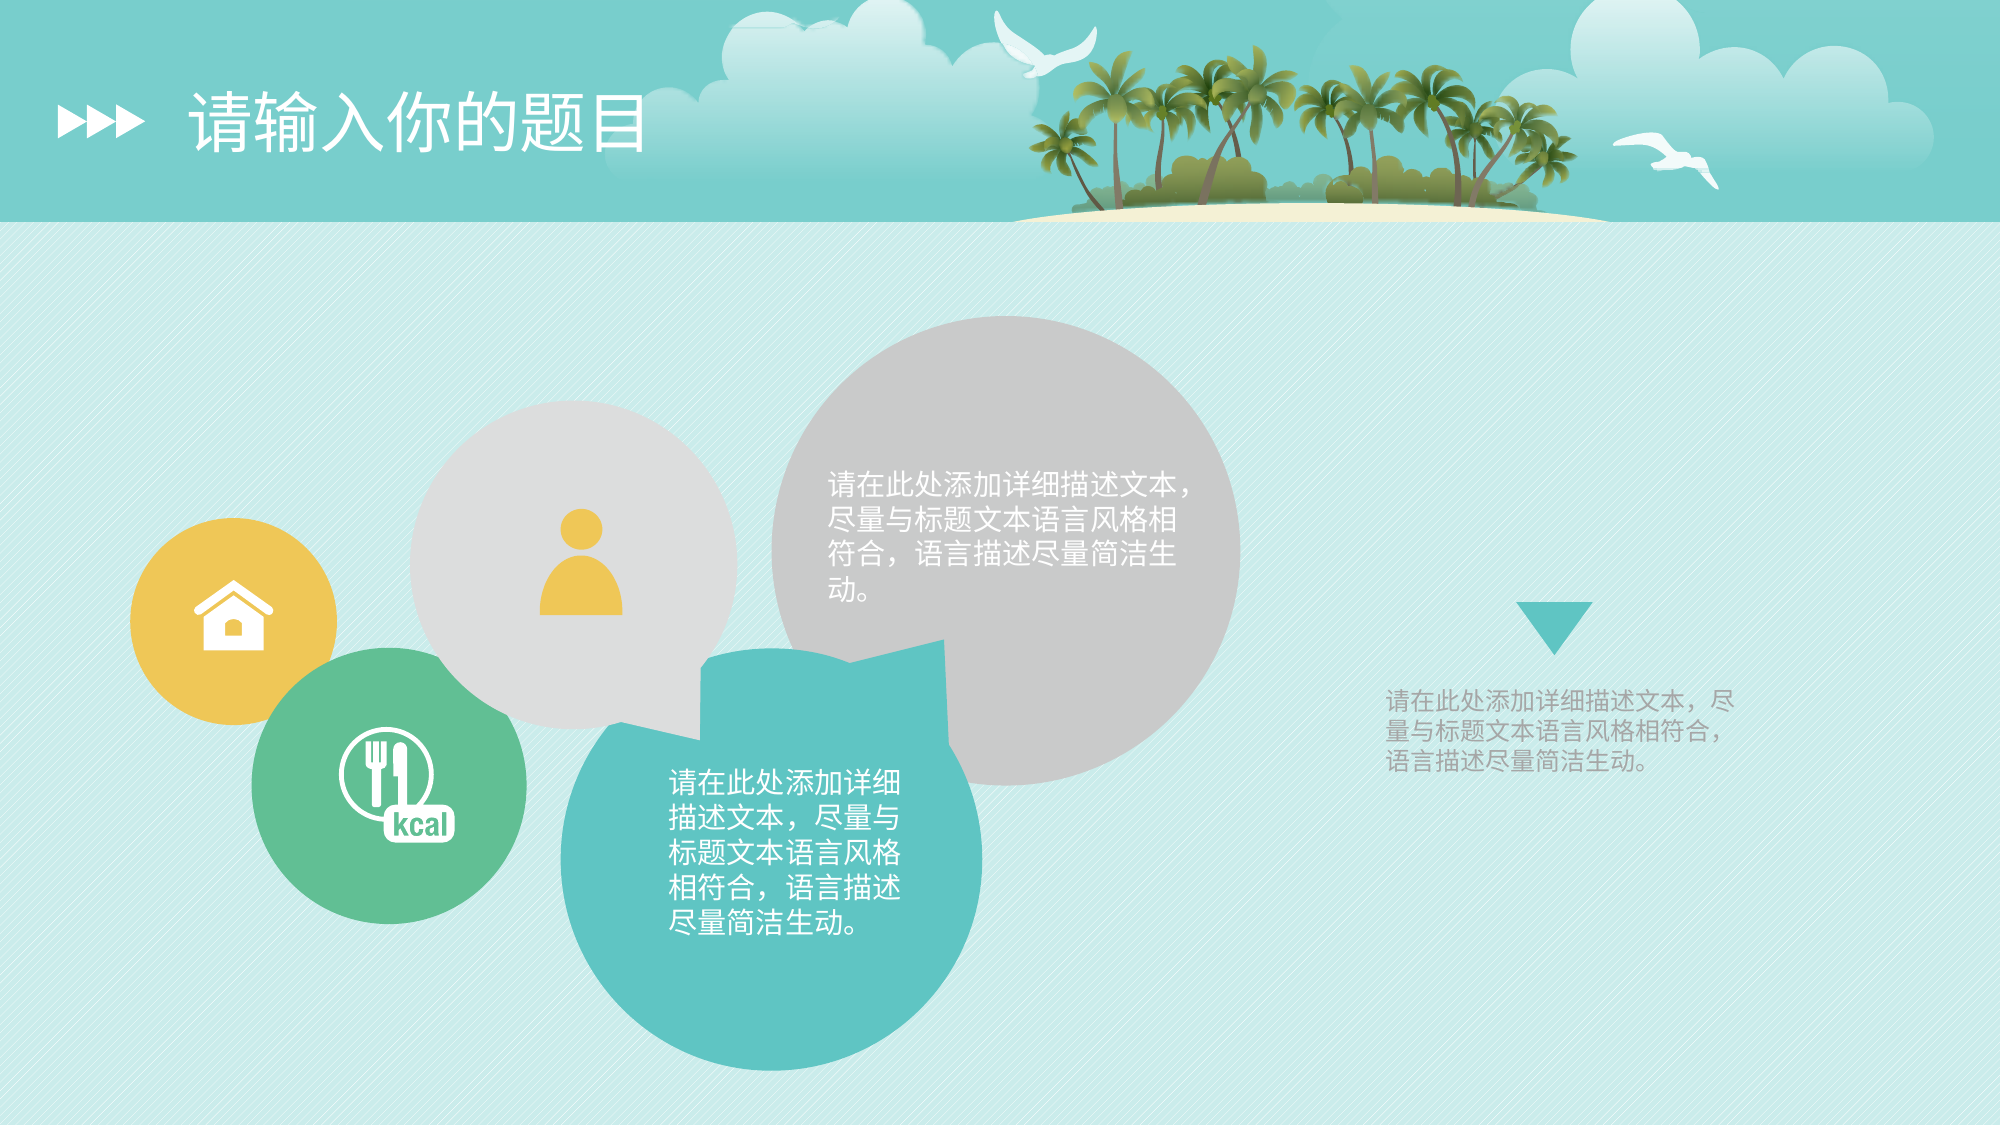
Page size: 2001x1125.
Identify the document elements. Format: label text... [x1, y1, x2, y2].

text_box 请在此处添加详细描述文本，尽量与标题文本语言风格相符合，语言描述尽量简洁生动。 [812, 458, 1206, 614]
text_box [1370, 602, 1765, 785]
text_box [251, 647, 527, 925]
text_box 请在此处添加详细描述文本，尽量与标题文本语言风格相符合，语言描述尽量简洁生动。 [653, 757, 926, 947]
text_box [560, 639, 983, 1071]
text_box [130, 517, 337, 726]
text_box [771, 316, 1241, 786]
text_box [411, 402, 736, 739]
